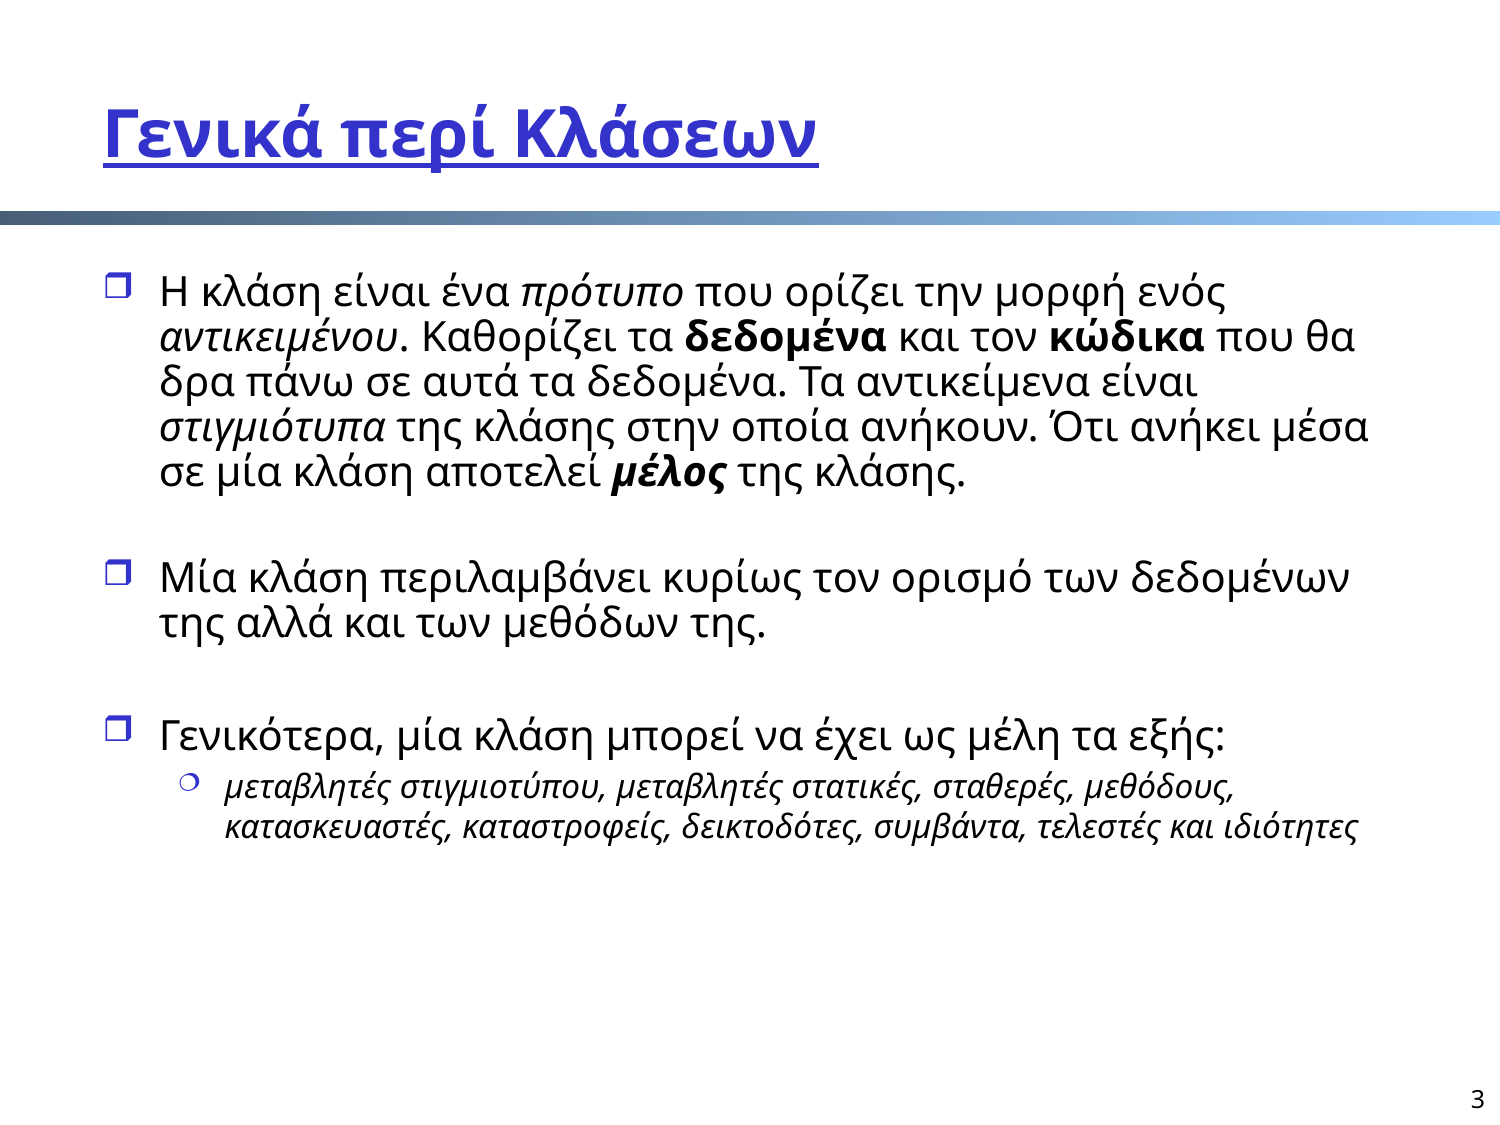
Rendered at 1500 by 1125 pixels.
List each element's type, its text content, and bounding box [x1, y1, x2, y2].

slide_number 3 [1150, 1049, 1500, 1125]
list Η κλάση είναι ένα πρότυπο που ορίζει την μορφή ενός αντικειμένου. Καθορίζει τα δεδομένα και τον κώδικα που θα δρα πάνω σε αυτά τα δεδομένα. Τα αντικείμενα είναι στιγμιότυπα της κλάσης στην οποία ανήκουν. Ότι ανήκει μέσα σε μία κλάση αποτελεί μέλος της κλάσης. Μία κλάση περιλαμβάνει κυρίως τον ορισμό των δεδομένων της αλλά και των μεθόδων της. Γενικότερα, μία κλάση μπορεί να έχει ως μέλη τα εξής: μεταβλητές στιγμιοτύπου, μεταβλητές στατικές, σταθερές, μεθόδους, κατασκευαστές, καταστροφείς, δεικτοδότες, συμβάντα, τελεστές και ιδιότητες [87, 262, 1413, 1088]
title Γενικά περί Κλάσεων [87, 37, 1425, 225]
